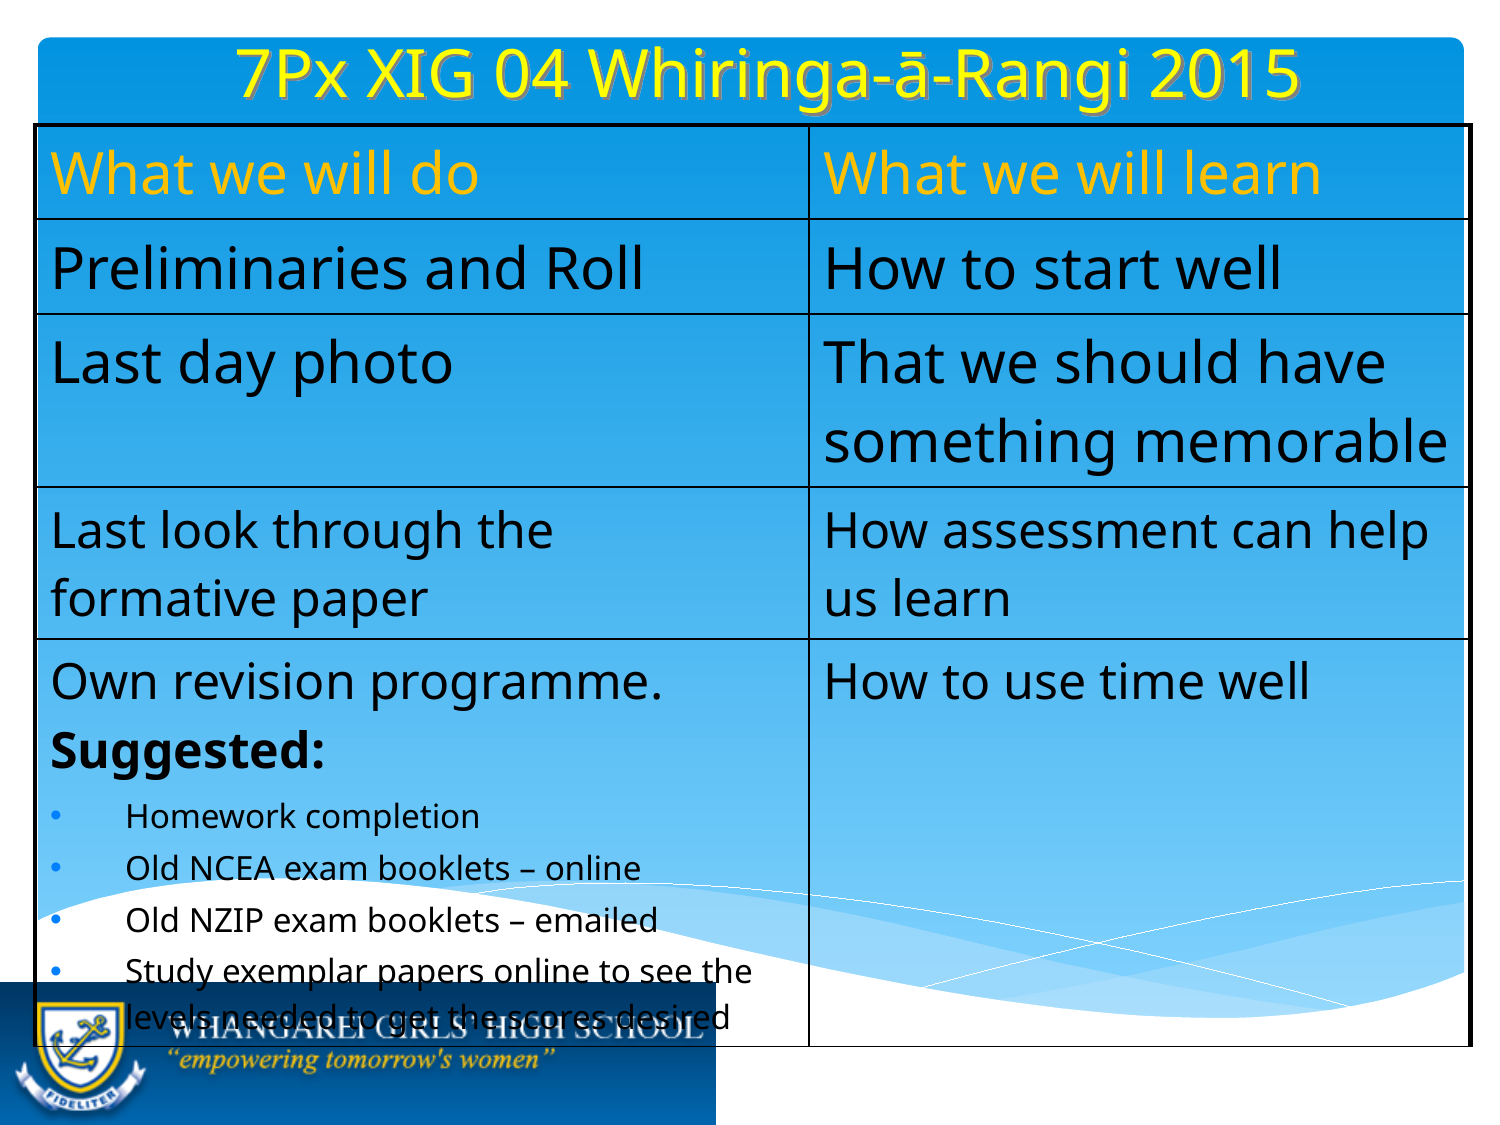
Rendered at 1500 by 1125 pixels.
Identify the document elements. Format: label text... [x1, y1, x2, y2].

table_cell How assessment can help us learn [810, 488, 1468, 638]
table_cell How to start well [810, 220, 1468, 313]
table_cell Preliminaries and Roll [37, 220, 808, 313]
picture [0, 982, 716, 1125]
text_box 7Px XIG 04 Whiringa-ā-Rangi 2015 [162, 20, 1375, 121]
table_cell Last day photo [37, 315, 808, 486]
table_cell Last look through the formative paper [37, 488, 808, 638]
table_header What we will do [37, 127, 808, 218]
table_cell Own revision programme. Suggested: Homework completion Old NCEA exam booklets – online Old NZIP exam booklets – emailed Study exemplar papers online to see the levels needed to get the scores desired [37, 640, 808, 1046]
table_header What we will learn [810, 127, 1468, 218]
table_cell How to use time well [810, 640, 1468, 1046]
table_cell That we should have something memorable [810, 315, 1468, 486]
